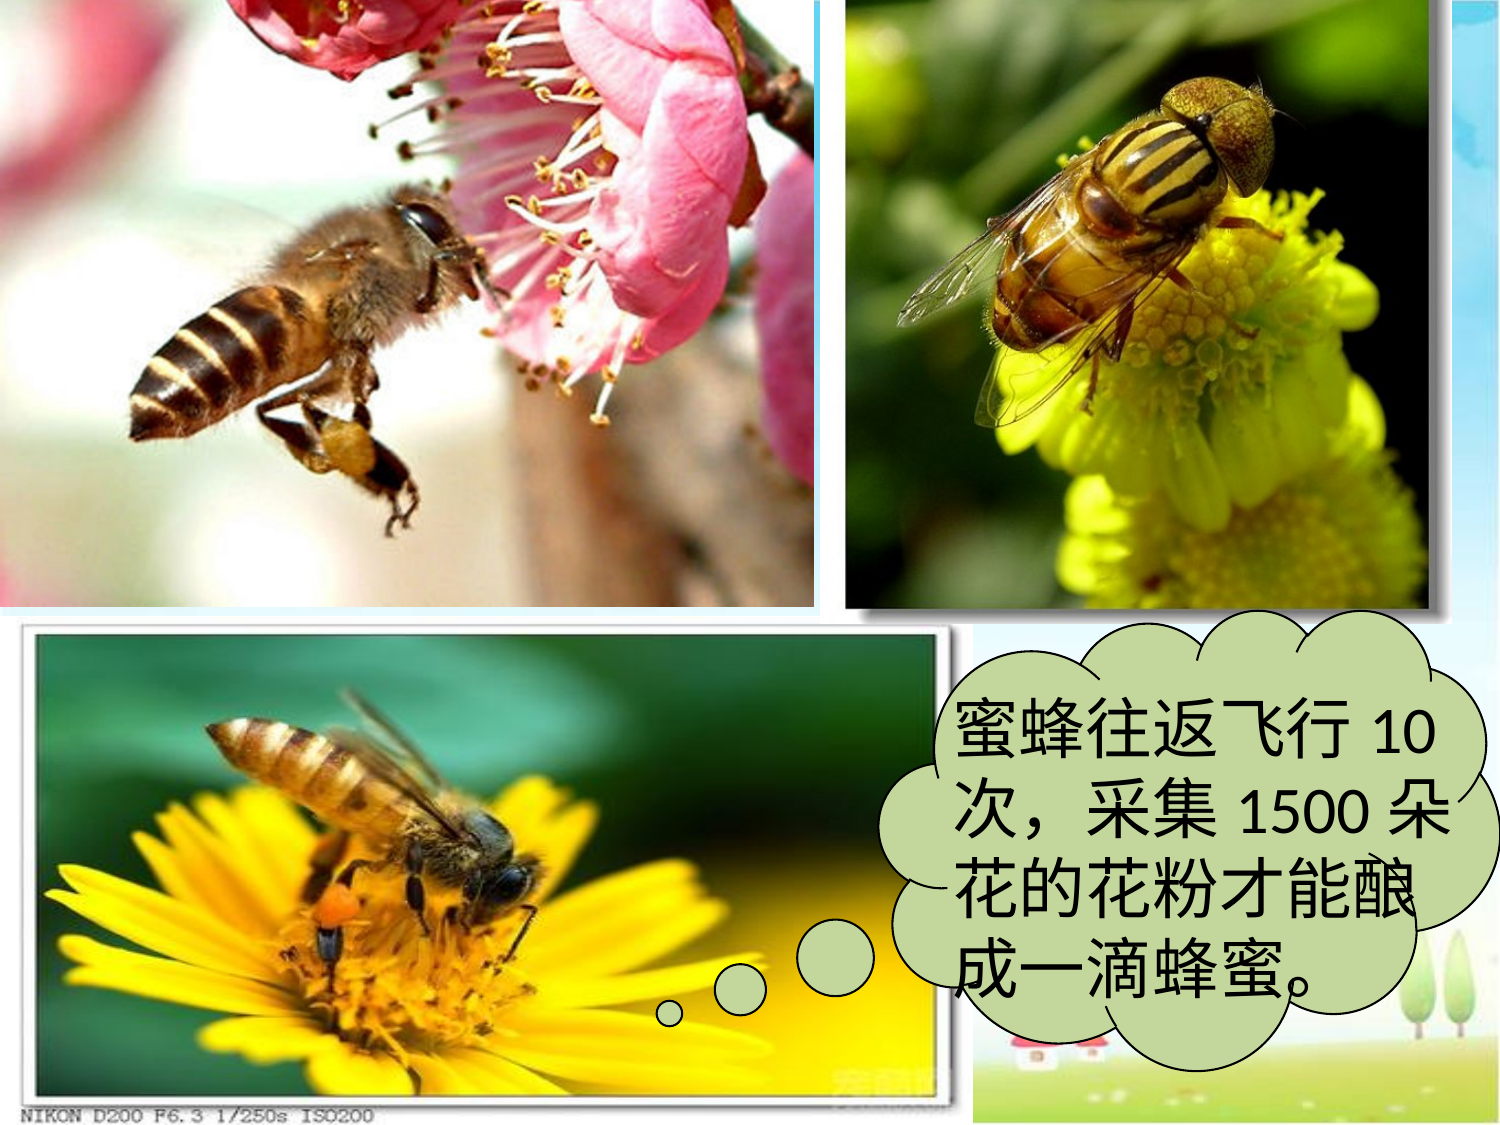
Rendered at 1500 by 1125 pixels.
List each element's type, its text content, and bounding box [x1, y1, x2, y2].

text_box [977, 632, 1453, 679]
text_box 蜜蜂往返飞行10次，采集1500朵花的花粉才能酿成一滴蜂蜜。 [977, 679, 1500, 1015]
picture [0, 0, 1500, 1125]
text_box [984, 1015, 1285, 1072]
